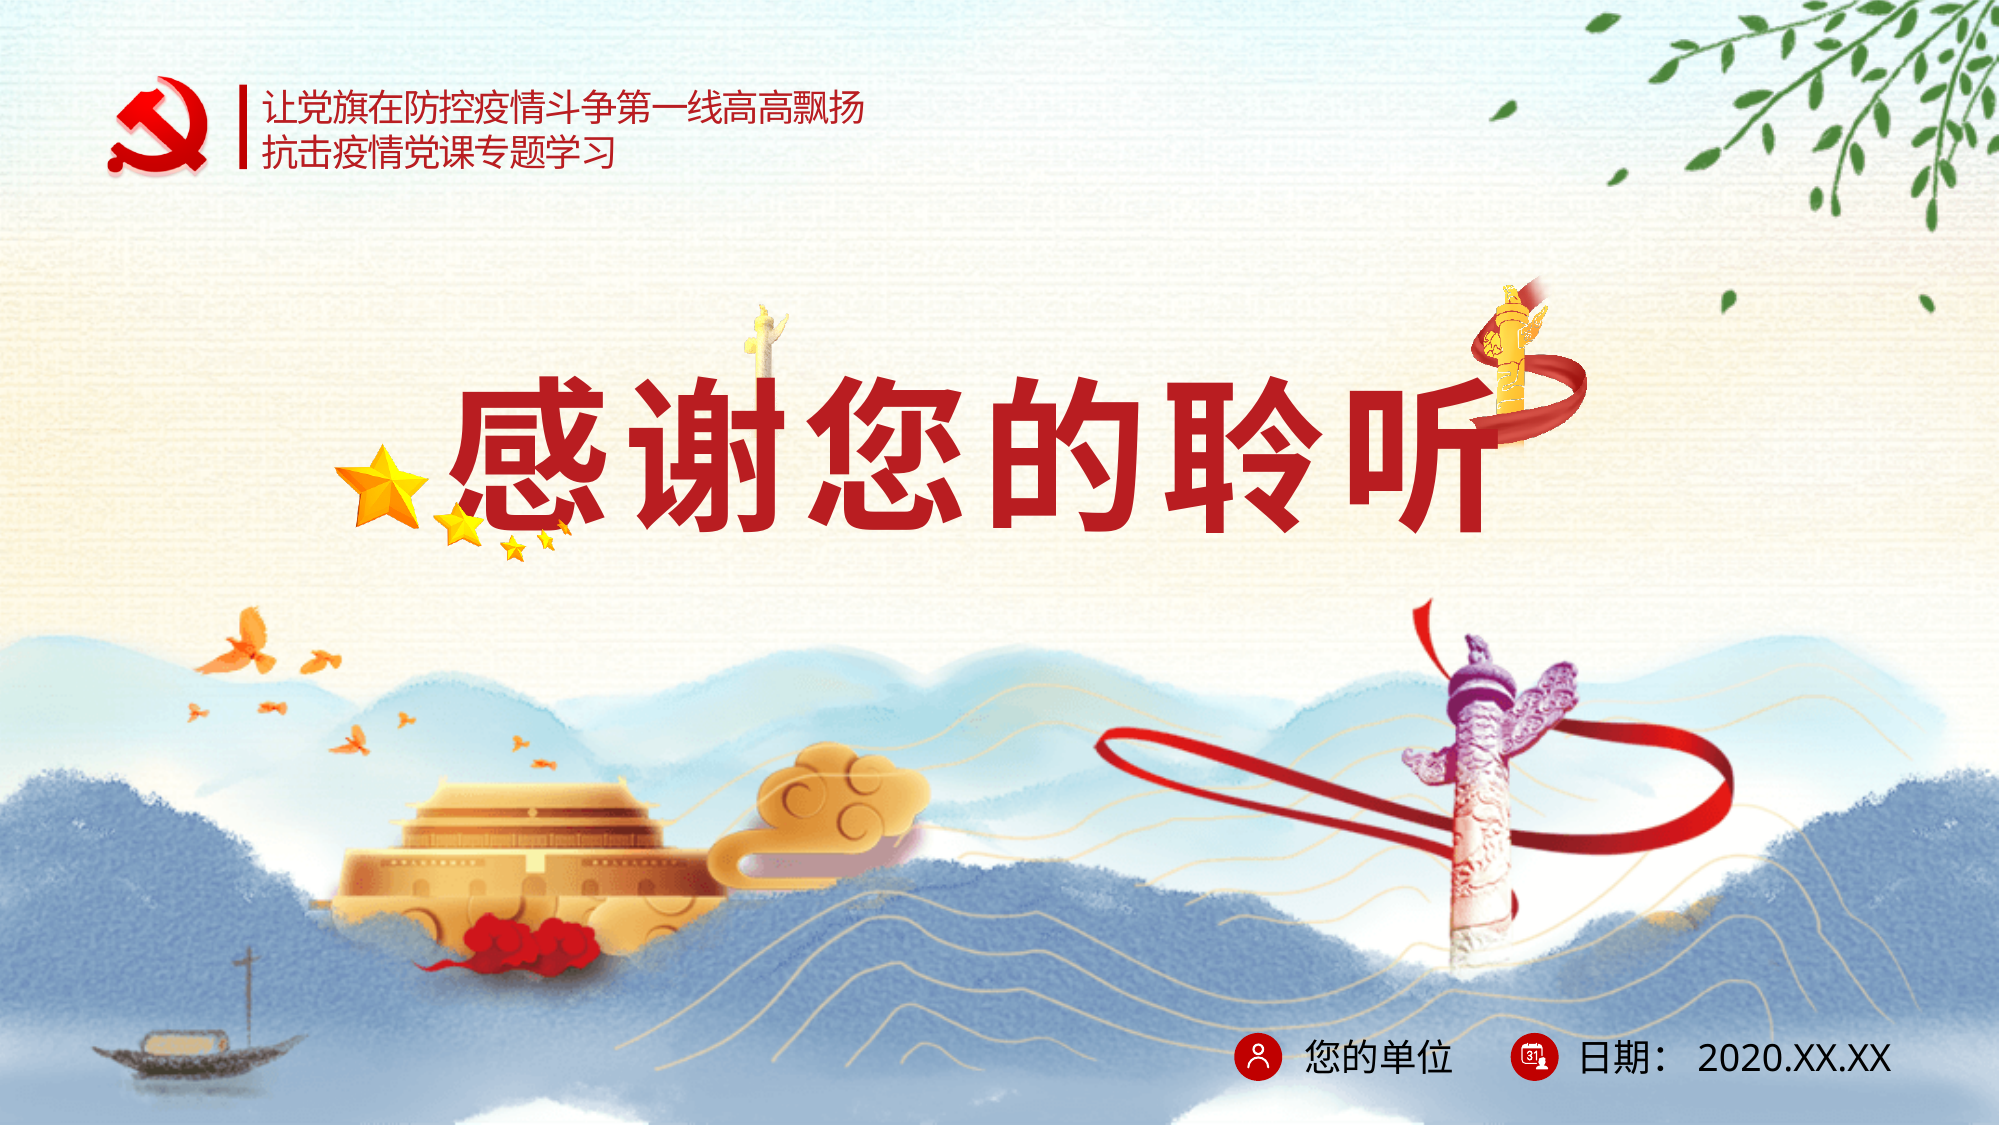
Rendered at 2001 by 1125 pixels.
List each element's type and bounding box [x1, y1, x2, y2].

text_box [1234, 1026, 1471, 1087]
text_box [334, 255, 1668, 562]
text_box [90, 69, 883, 185]
picture [0, 0, 1999, 1125]
text_box [1510, 1026, 1909, 1087]
